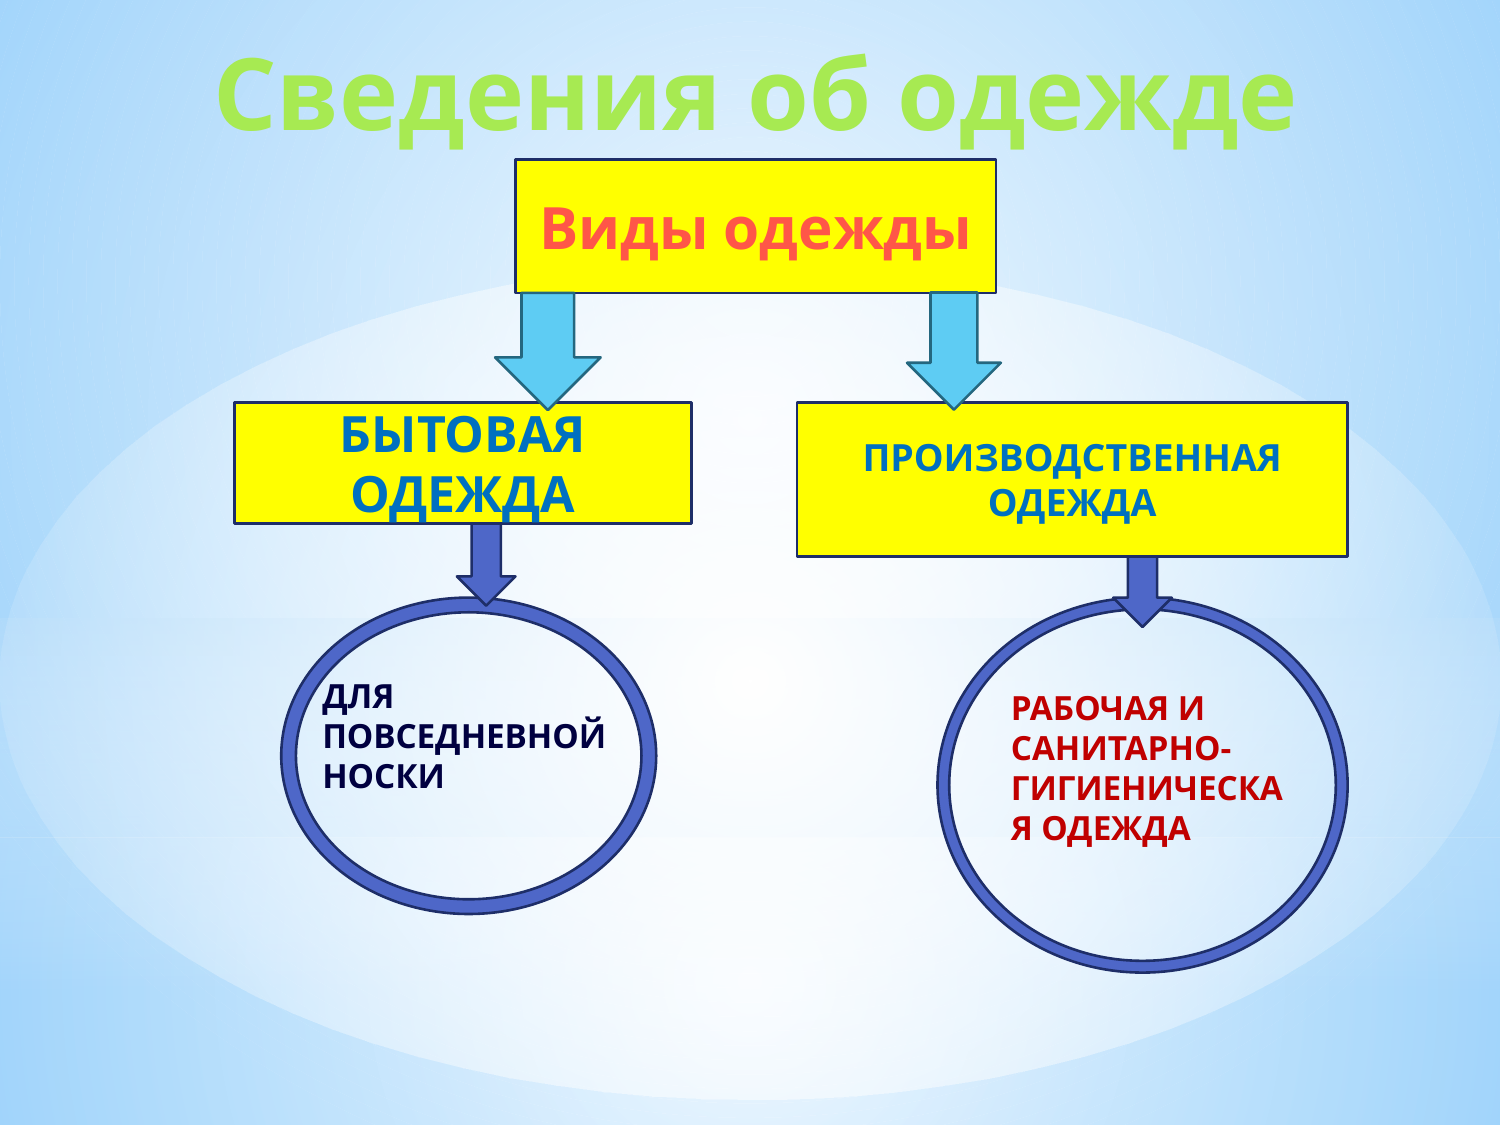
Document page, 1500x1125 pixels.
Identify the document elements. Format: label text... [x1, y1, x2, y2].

text_box [493, 291, 602, 411]
text_box Виды одежды [514, 158, 997, 294]
text_box РАБОЧАЯ И САНИТАРНО- ГИГИЕНИЧЕСКАЯ ОДЕЖДА [996, 679, 1301, 854]
text_box [1112, 555, 1174, 628]
text_box Производственная одежда [796, 401, 1349, 558]
text_box [455, 522, 517, 607]
text_box [936, 598, 1349, 974]
text_box ДЛЯ ПОВСЕДНЕВНОЙ НОСКИ [307, 667, 622, 803]
text_box [905, 291, 1003, 411]
text_box Бытовая одежда [233, 401, 693, 525]
text_box [279, 596, 658, 916]
text_box Сведения об одежде [198, 23, 1314, 159]
